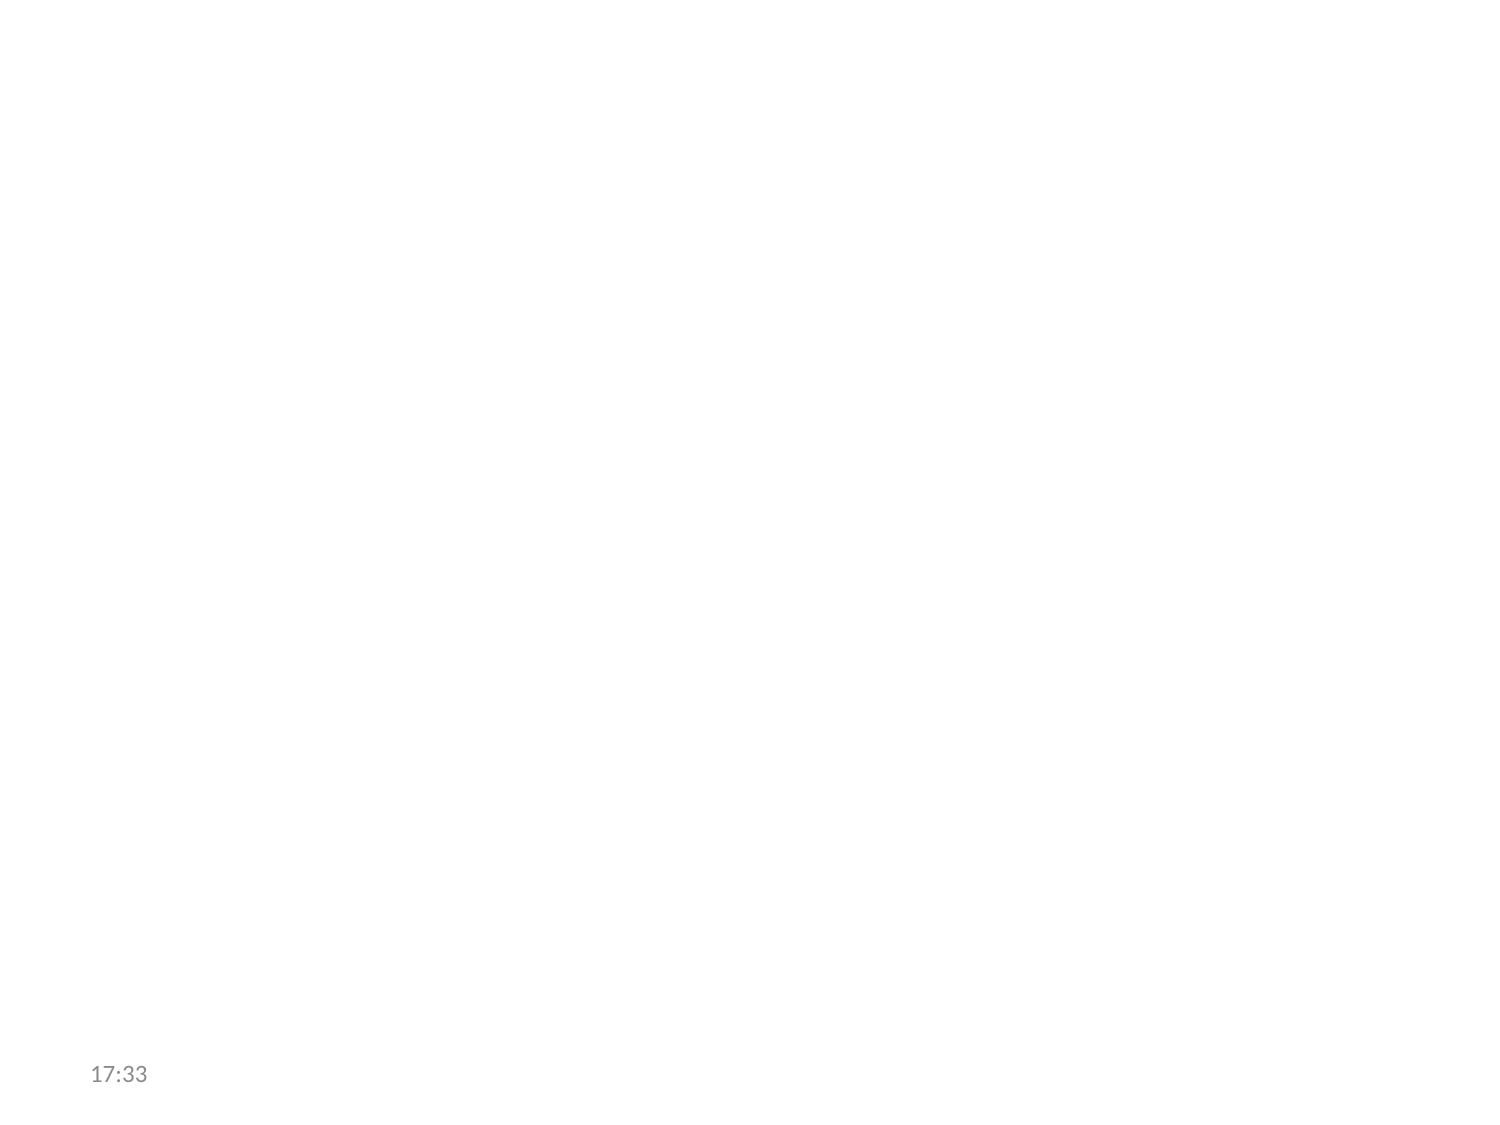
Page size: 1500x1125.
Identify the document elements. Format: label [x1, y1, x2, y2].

slide_number [75, 1042, 425, 1103]
